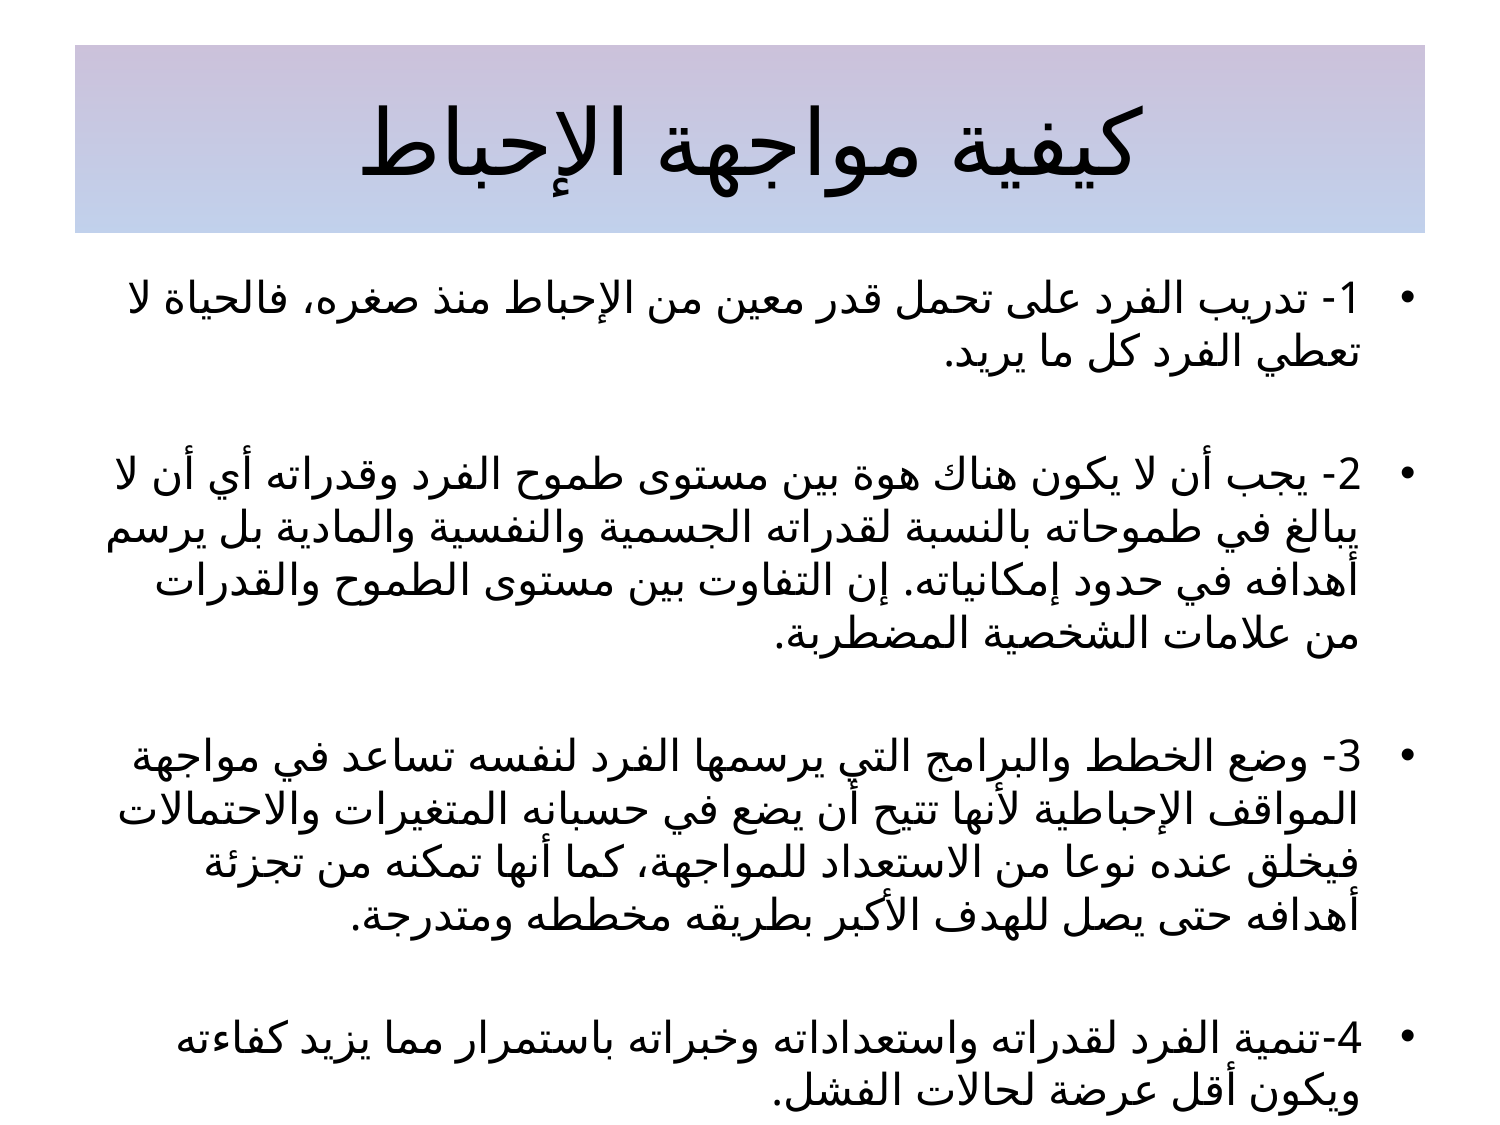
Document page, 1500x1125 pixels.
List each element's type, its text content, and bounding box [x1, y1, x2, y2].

list 1- تدريب الفرد على تحمل قدر معين من الإحباط منذ صغره، فالحياة لا تعطي الفرد كل ما يريد. 2- يجب أن لا يكون هناك هوة بين مستوى طموح الفرد وقدراته أي أن لا يبالغ في طموحاته بالنسبة لقدراته الجسمية والنفسية والمادية بل يرسم أهدافه في حدود إمكانياته. إن التفاوت بين مستوى الطموح والقدرات من علامات الشخصية المضطربة. 3- وضع الخطط والبرامج التي يرسمها الفرد لنفسه تساعد في مواجهة المواقف الإحباطية لأنها تتيح أن يضع في حسبانه المتغيرات والاحتمالات فيخلق عنده نوعا من الاستعداد للمواجهة، كما أنها تمكنه من تجزئة أهدافه حتى يصل للهدف الأكبر بطريقه مخططه ومتدرجة. 4-تنمية الفرد لقدراته واستعداداته وخبراته باستمرار مما يزيد كفاءته ويكون أقل عرضة لحالات الفشل. [75, 262, 1425, 1125]
title كيفية مواجهة الإحباط [75, 45, 1425, 233]
